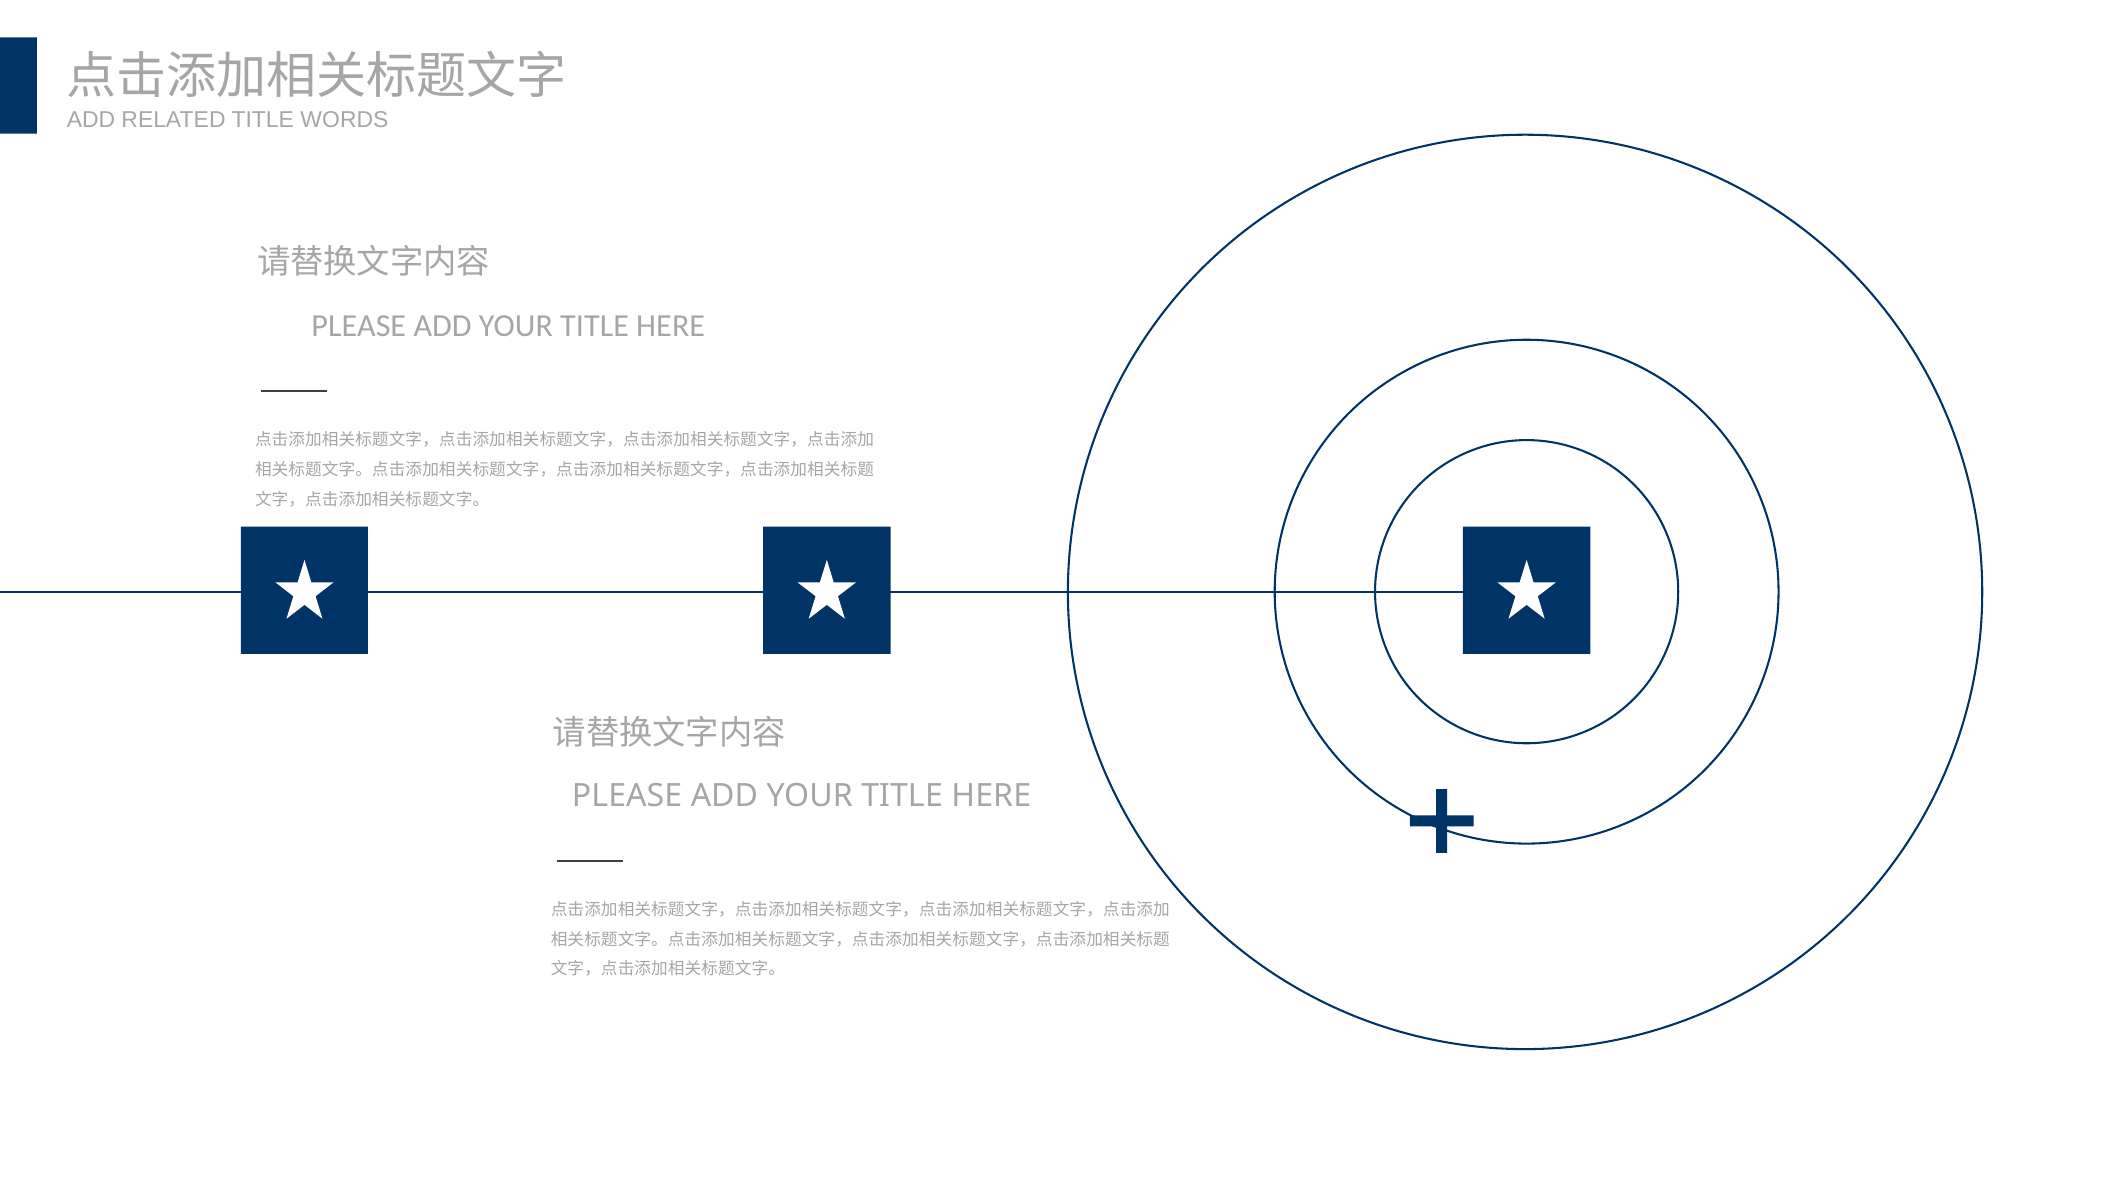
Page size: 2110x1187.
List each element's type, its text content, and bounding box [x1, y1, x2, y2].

text_box 点击添加相关标题文字 [66, 43, 567, 104]
text_box [1066, 133, 1984, 1051]
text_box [763, 526, 891, 654]
text_box ADD RELATED TITLE WORDS [66, 104, 389, 132]
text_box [1462, 526, 1591, 654]
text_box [240, 526, 369, 654]
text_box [240, 233, 890, 514]
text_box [536, 703, 1186, 984]
text_box [0, 36, 38, 135]
text_box [1409, 788, 1475, 854]
